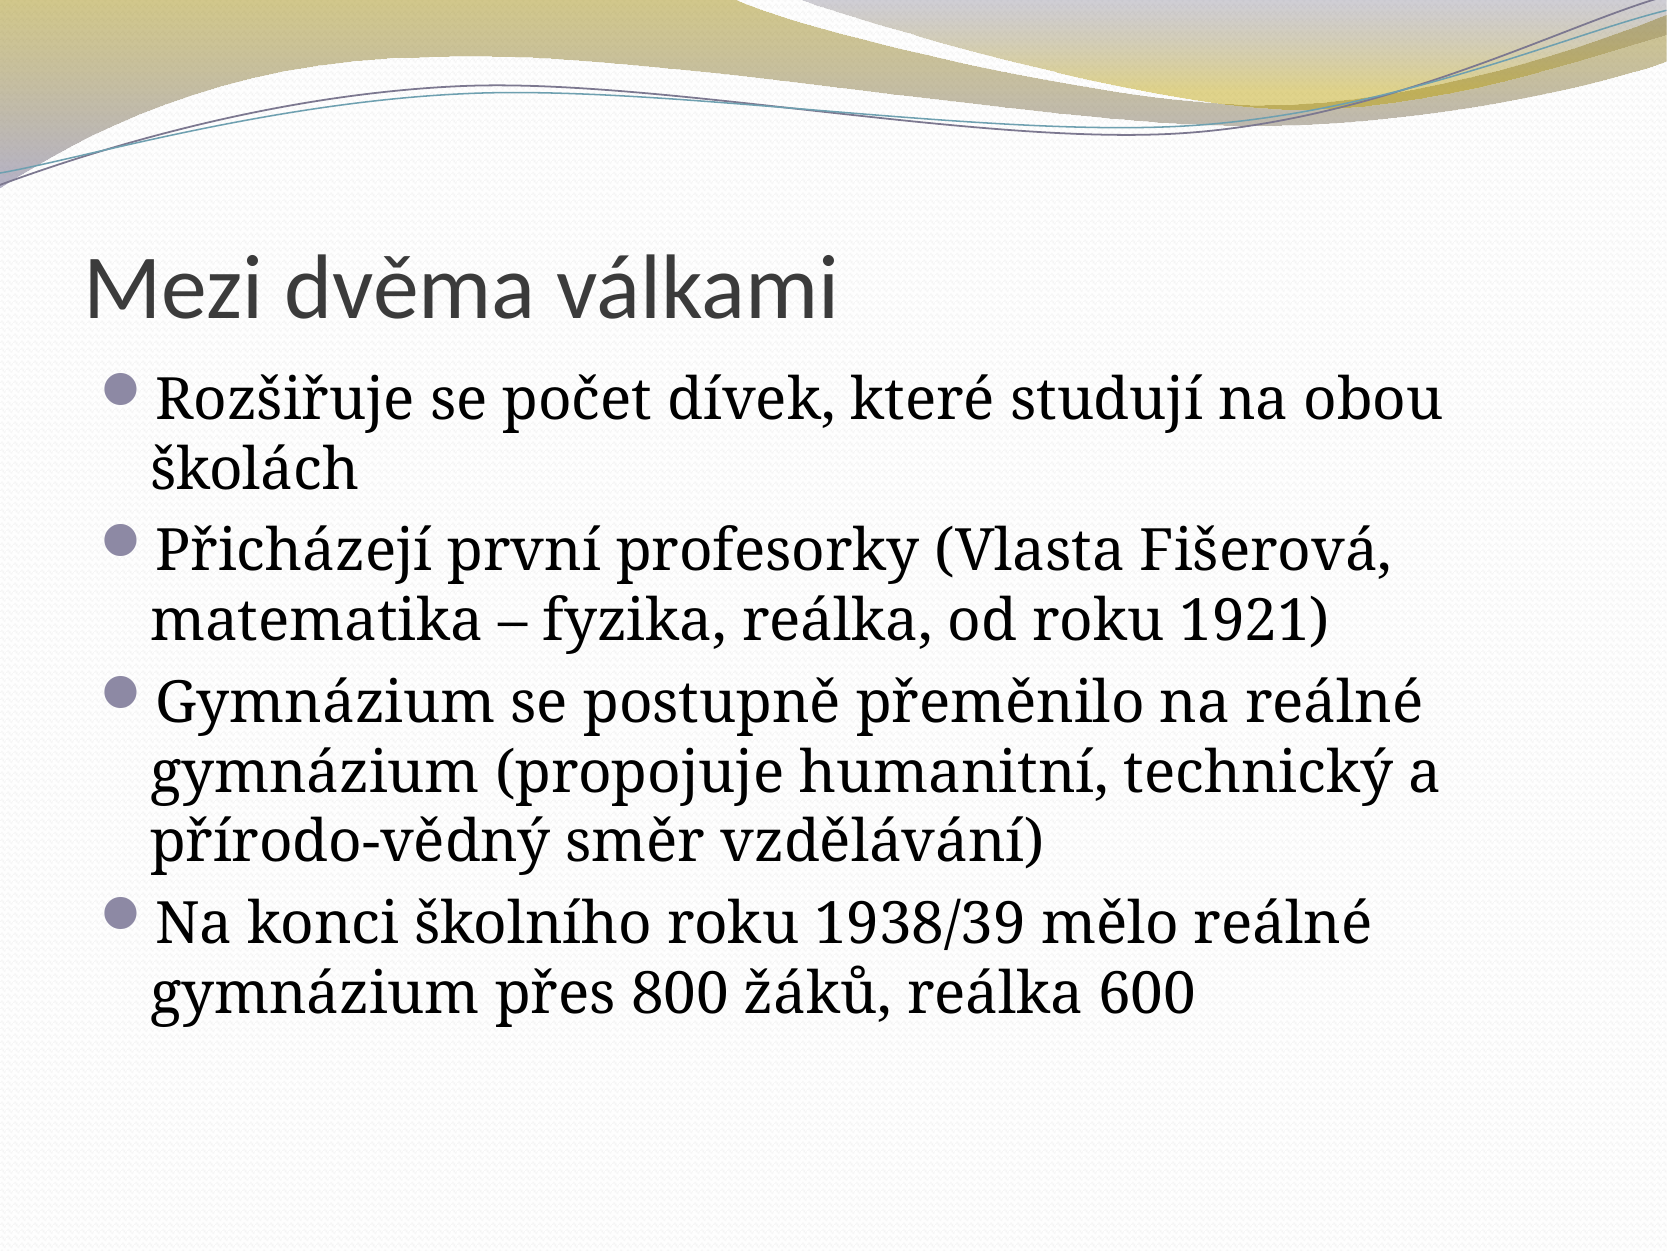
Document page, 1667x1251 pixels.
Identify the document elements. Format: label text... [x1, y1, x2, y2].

list Rozšiřuje se počet dívek, které studují na obou školách Přicházejí první profesorky (Vlasta Fišerová, matematika – fyzika, reálka, od roku 1921) Gymnázium se postupně přeměnilo na reálné gymnázium (propojuje humanitní, technický a přírodo-vědný směr vzdělávání) Na konci školního roku 1938/39 mělo reálné gymnázium přes 800 žáků, reálka 600 [83, 352, 1584, 1153]
title Mezi dvěma válkami [83, 128, 1584, 337]
